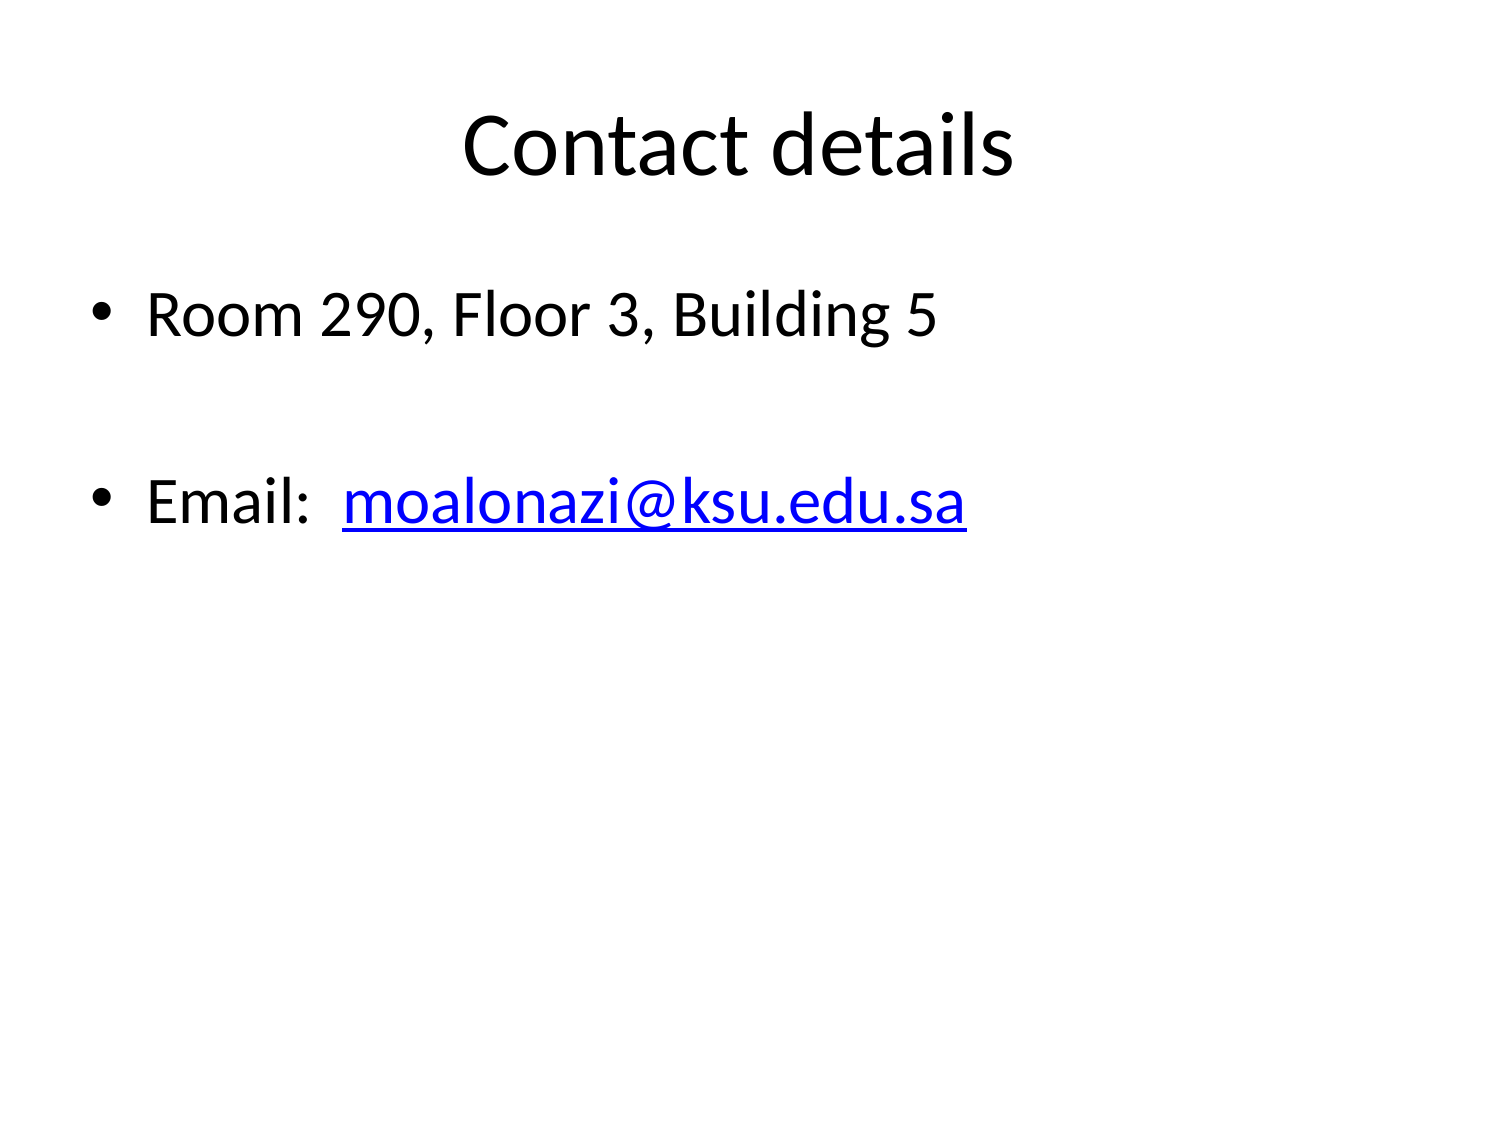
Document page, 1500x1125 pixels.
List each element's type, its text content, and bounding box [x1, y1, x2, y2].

title Contact details [75, 45, 1425, 233]
list Room 290, Floor 3, Building 5 Email: moalonazi@ksu.edu.sa [75, 262, 1425, 1005]
